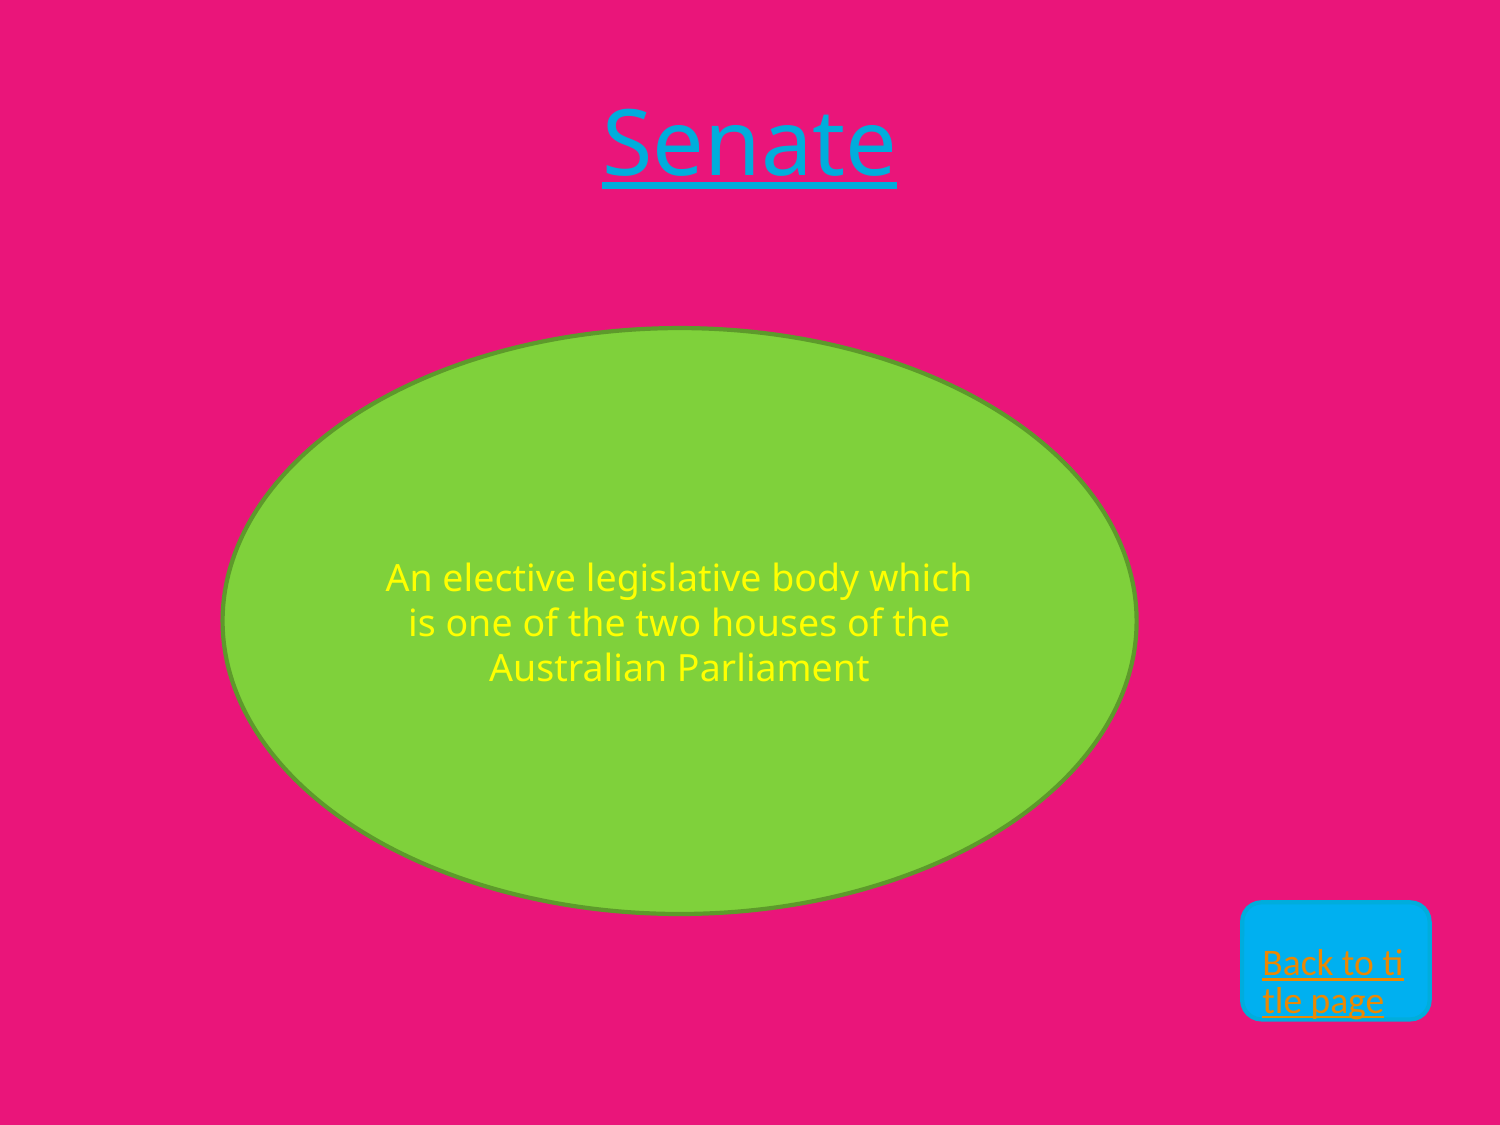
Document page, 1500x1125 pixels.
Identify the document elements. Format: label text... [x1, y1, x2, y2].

title Senate [75, 45, 1425, 233]
text_box Back to title page [1240, 900, 1432, 1022]
text_box An elective legislative body which is one of the two houses of the Australian Parliament [220, 325, 1139, 917]
